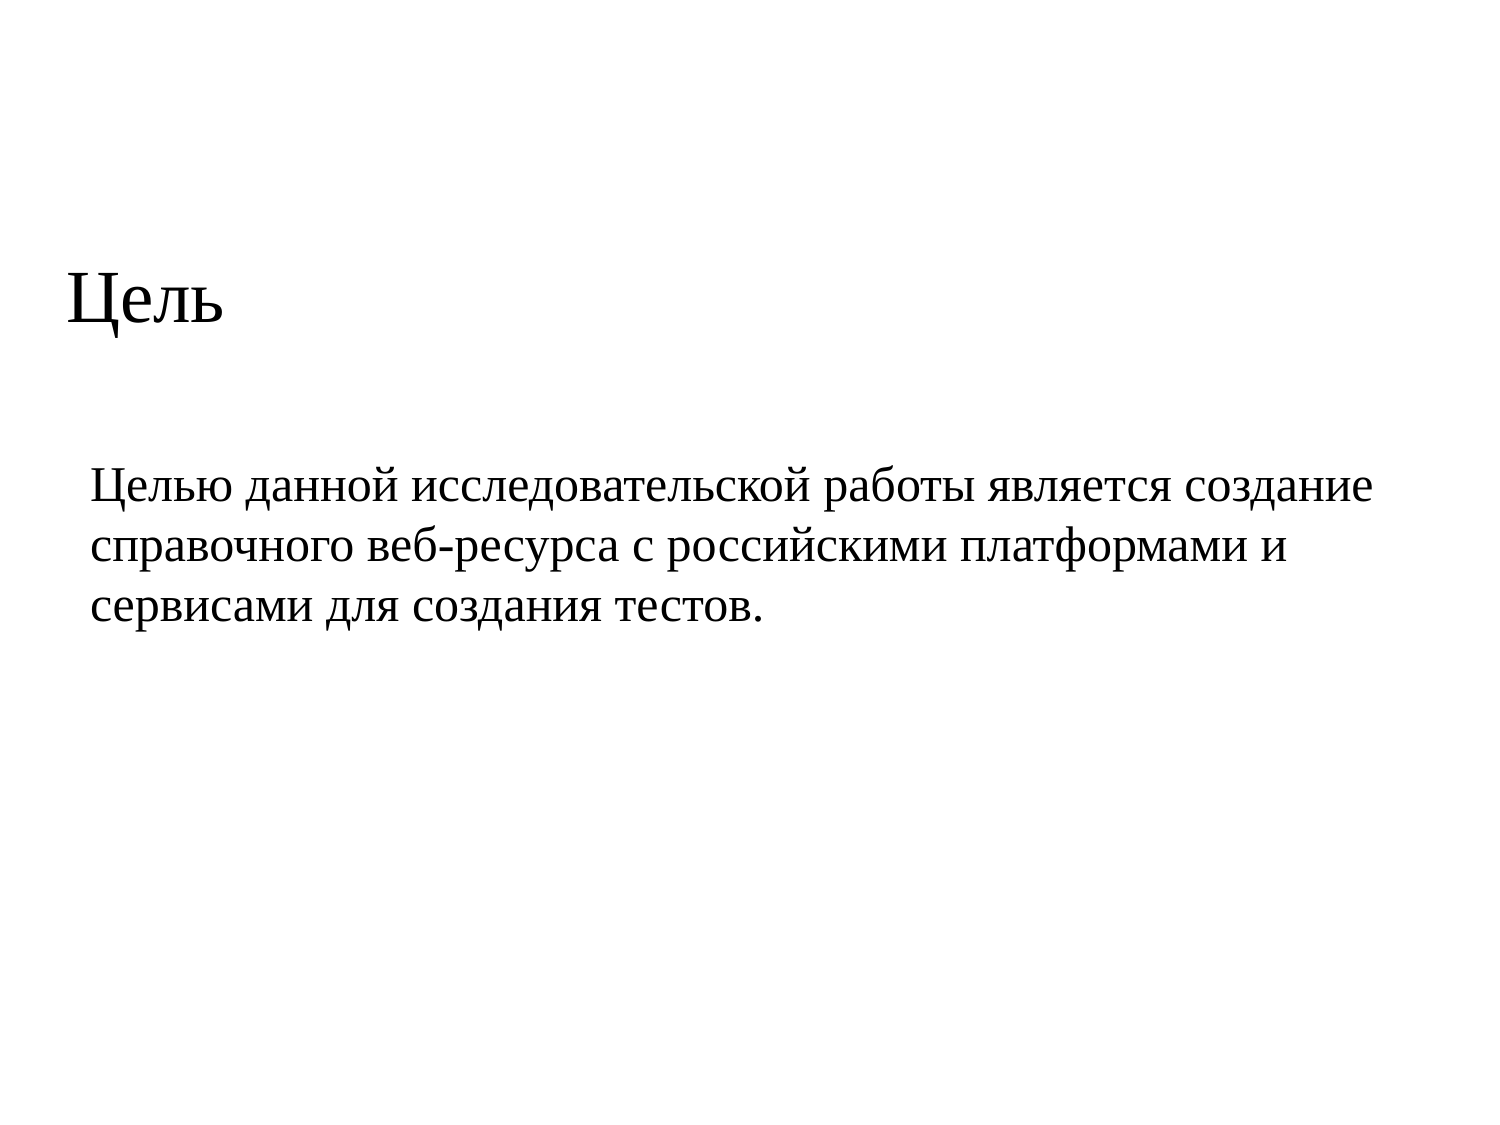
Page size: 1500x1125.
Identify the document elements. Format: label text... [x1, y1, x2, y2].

list Целью данной исследовательской работы является создание справочного веб-ресурса с российскими платформами и сервисами для создания тестов. [75, 444, 1425, 721]
text_box Цель [51, 232, 1449, 327]
